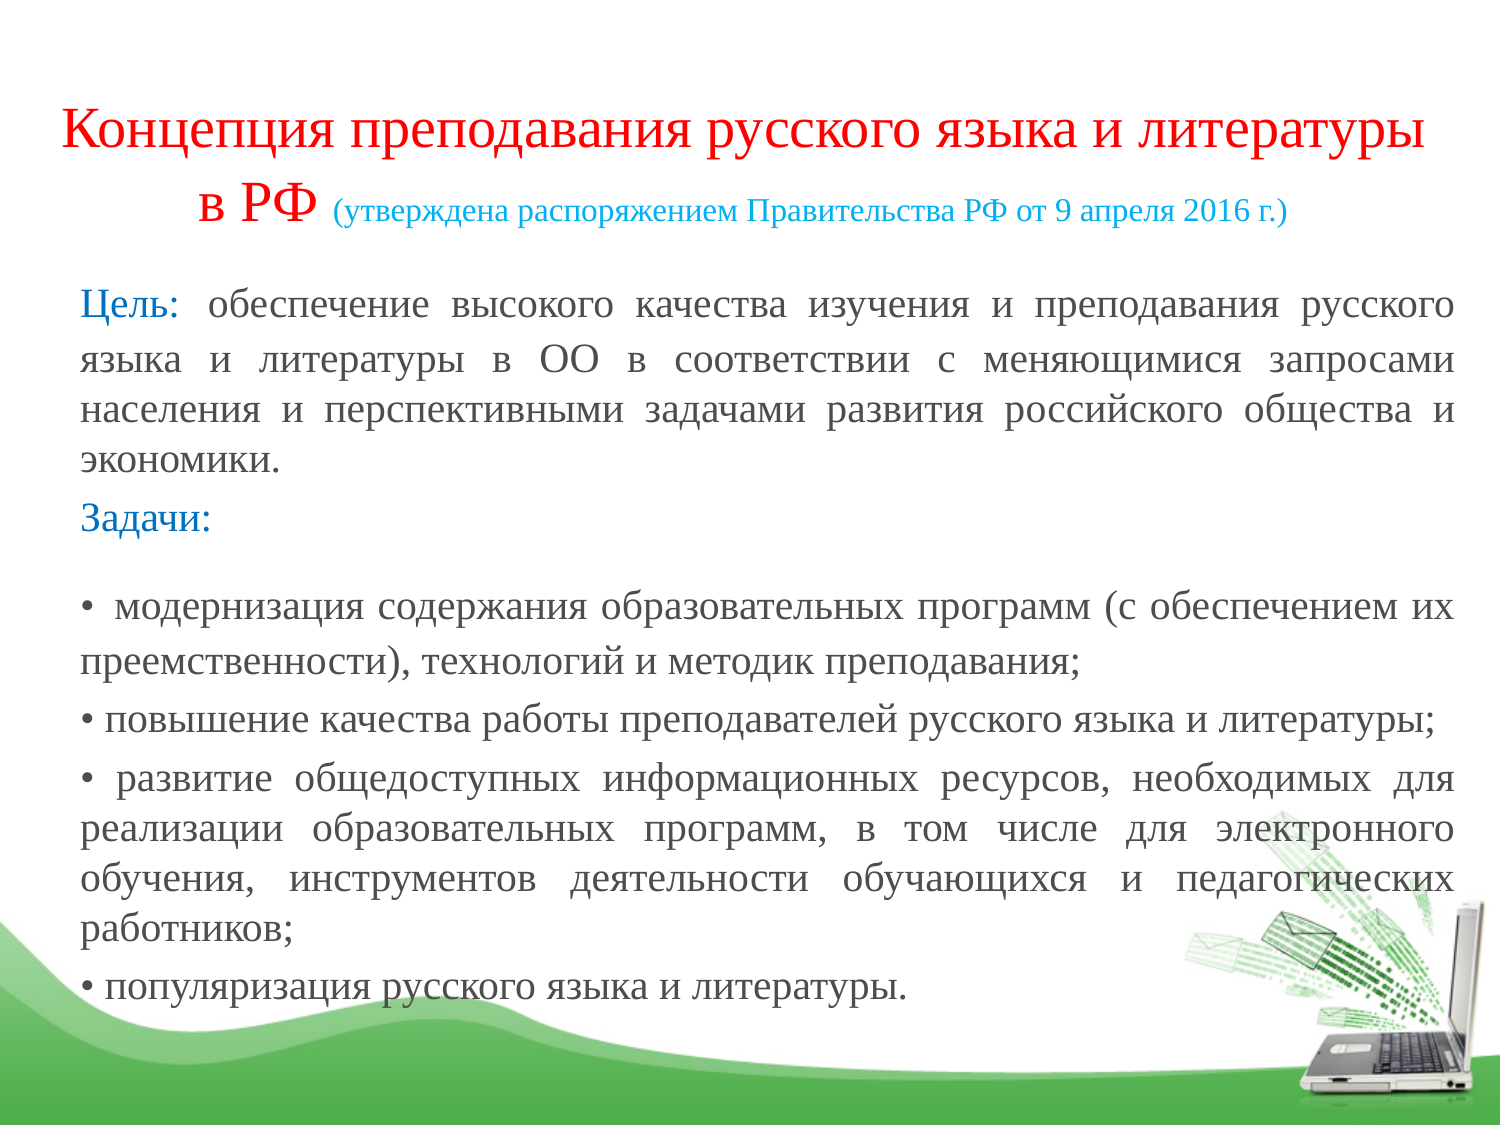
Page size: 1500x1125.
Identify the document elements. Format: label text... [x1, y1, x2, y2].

title Концепция преподавания русского языка и литературы в РФ (утверждена распоряжением Правительства РФ от 9 апреля 2016 г.) [41, 99, 1447, 218]
list Цель: обеспечение высокого качества изучения и преподавания русского языка и литературы в ОО в соответствии с меняющимися запросами населения и перспективными задачами развития российского общества и экономики. Задачи: • модернизация содержания образовательных программ (с обеспечением их преемственности), технологий и методик преподавания; • повышение качества работы преподавателей русского языка и литературы; • развитие общедоступных информационных ресурсов, необходимых для реализации образовательных программ, в том числе для электронного обучения, инструментов деятельности обучающихся и педагогических работников; • популяризация русского языка и литературы. [64, 243, 1471, 1083]
picture [0, 0, 1500, 1125]
